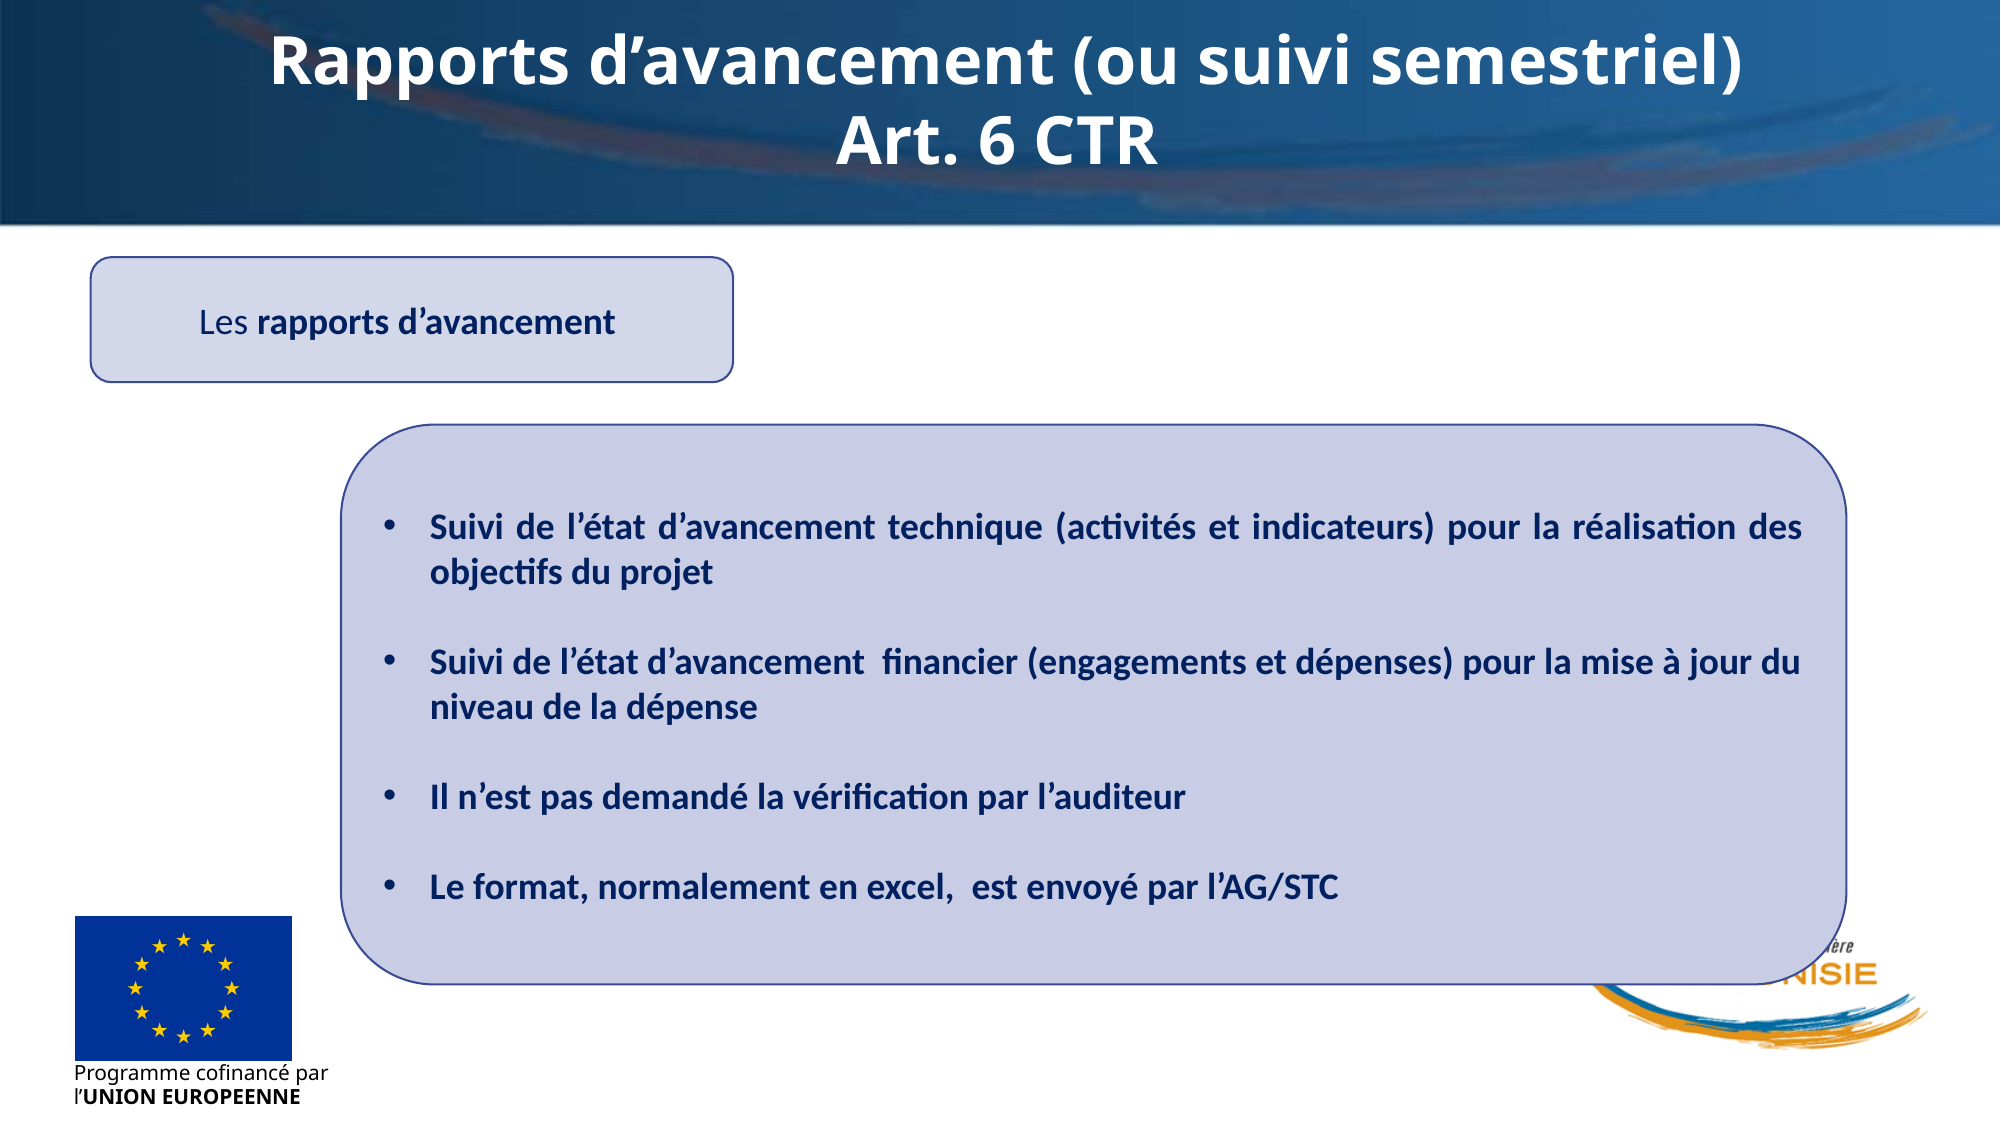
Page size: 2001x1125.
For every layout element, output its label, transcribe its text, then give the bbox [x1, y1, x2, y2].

picture [75, 916, 292, 1061]
text_box Suivi de l’état d’avancement technique (activités et indicateurs) pour la réalisation des objectifs du projet Suivi de l’état d’avancement financier (engagements et dépenses) pour la mise à jour du niveau de la dépense Il n’est pas demandé la vérification par l’auditeur Le format, normalement en excel, est envoyé par l’AG/STC [339, 423, 1848, 986]
text_box Rapports d’avancement (ou suivi semestriel) Art. 6 CTR [6, 21, 2000, 175]
picture [0, 0, 2000, 229]
text_box Les rapports d’avancement [89, 256, 735, 384]
picture [1559, 894, 1942, 1085]
